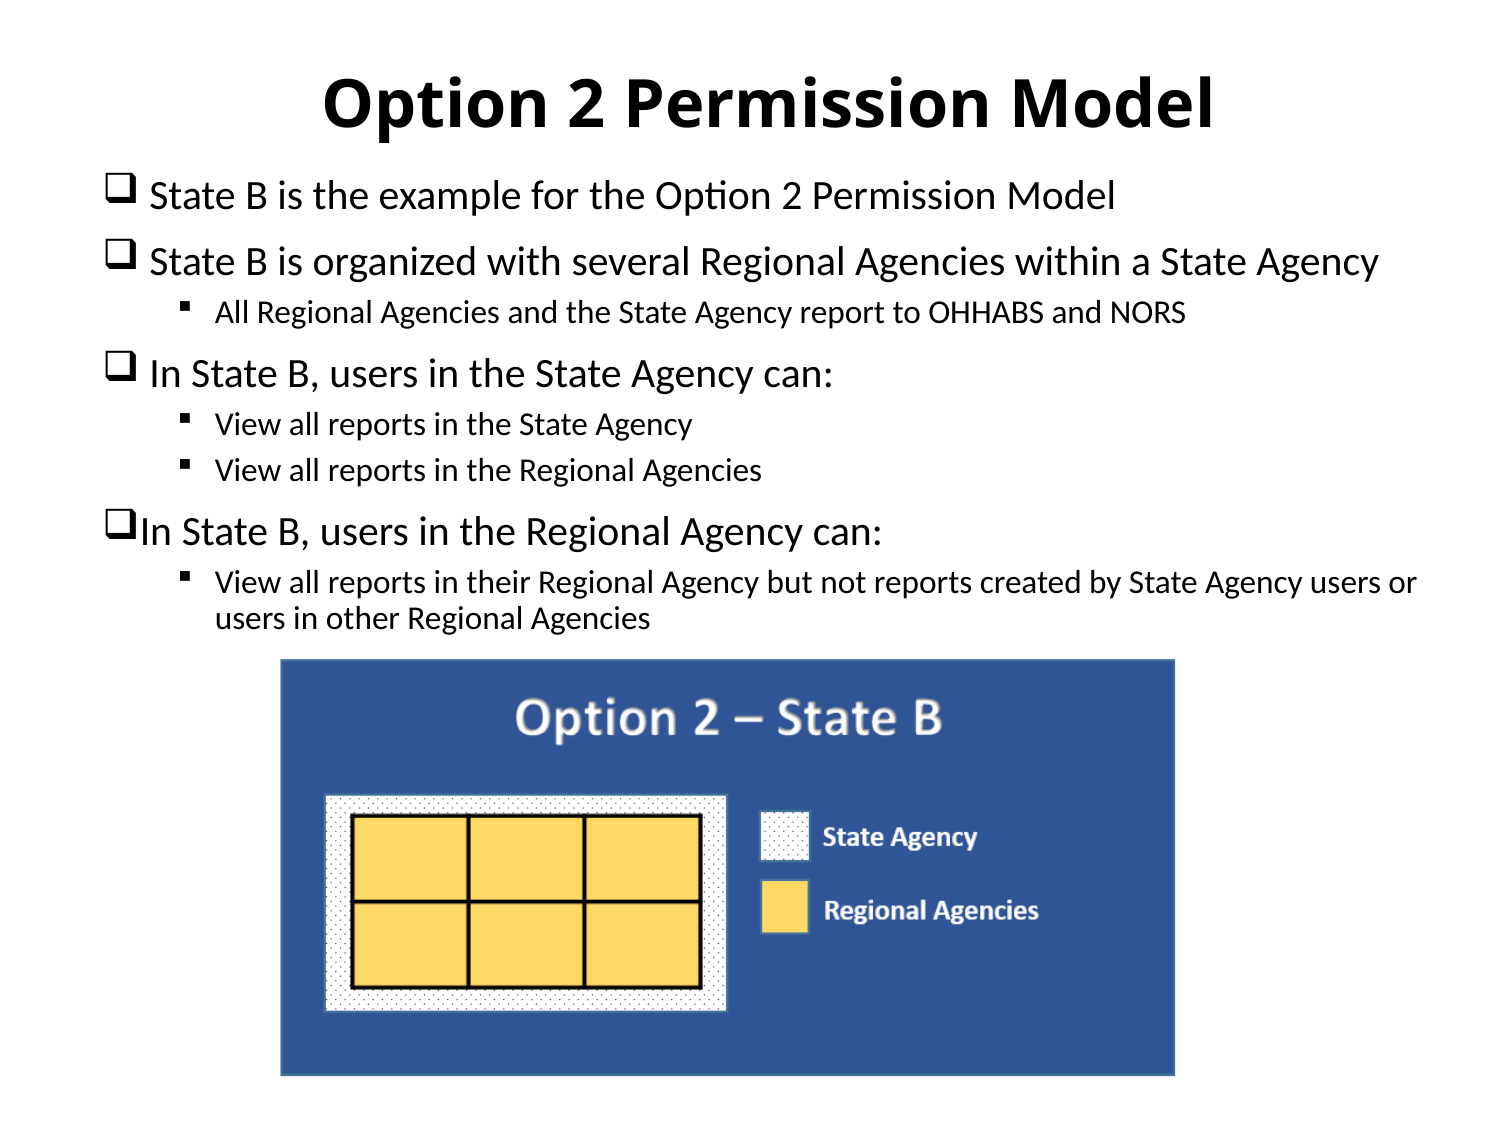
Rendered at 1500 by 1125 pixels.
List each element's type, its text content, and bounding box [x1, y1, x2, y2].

picture [270, 651, 1188, 1082]
list State B is the example for the Option 2 Permission Model State B is organized with several Regional Agencies within a State Agency All Regional Agencies and the State Agency report to OHHABS and NORS In State B, users in the State Agency can: View all reports in the State Agency View all reports in the Regional Agencies In State B, users in the Regional Agency can: View all reports in their Regional Agency but not reports created by State Agency users or users in other Regional Agencies [87, 165, 1435, 880]
title Option 2 Permission Model [270, 25, 1268, 187]
